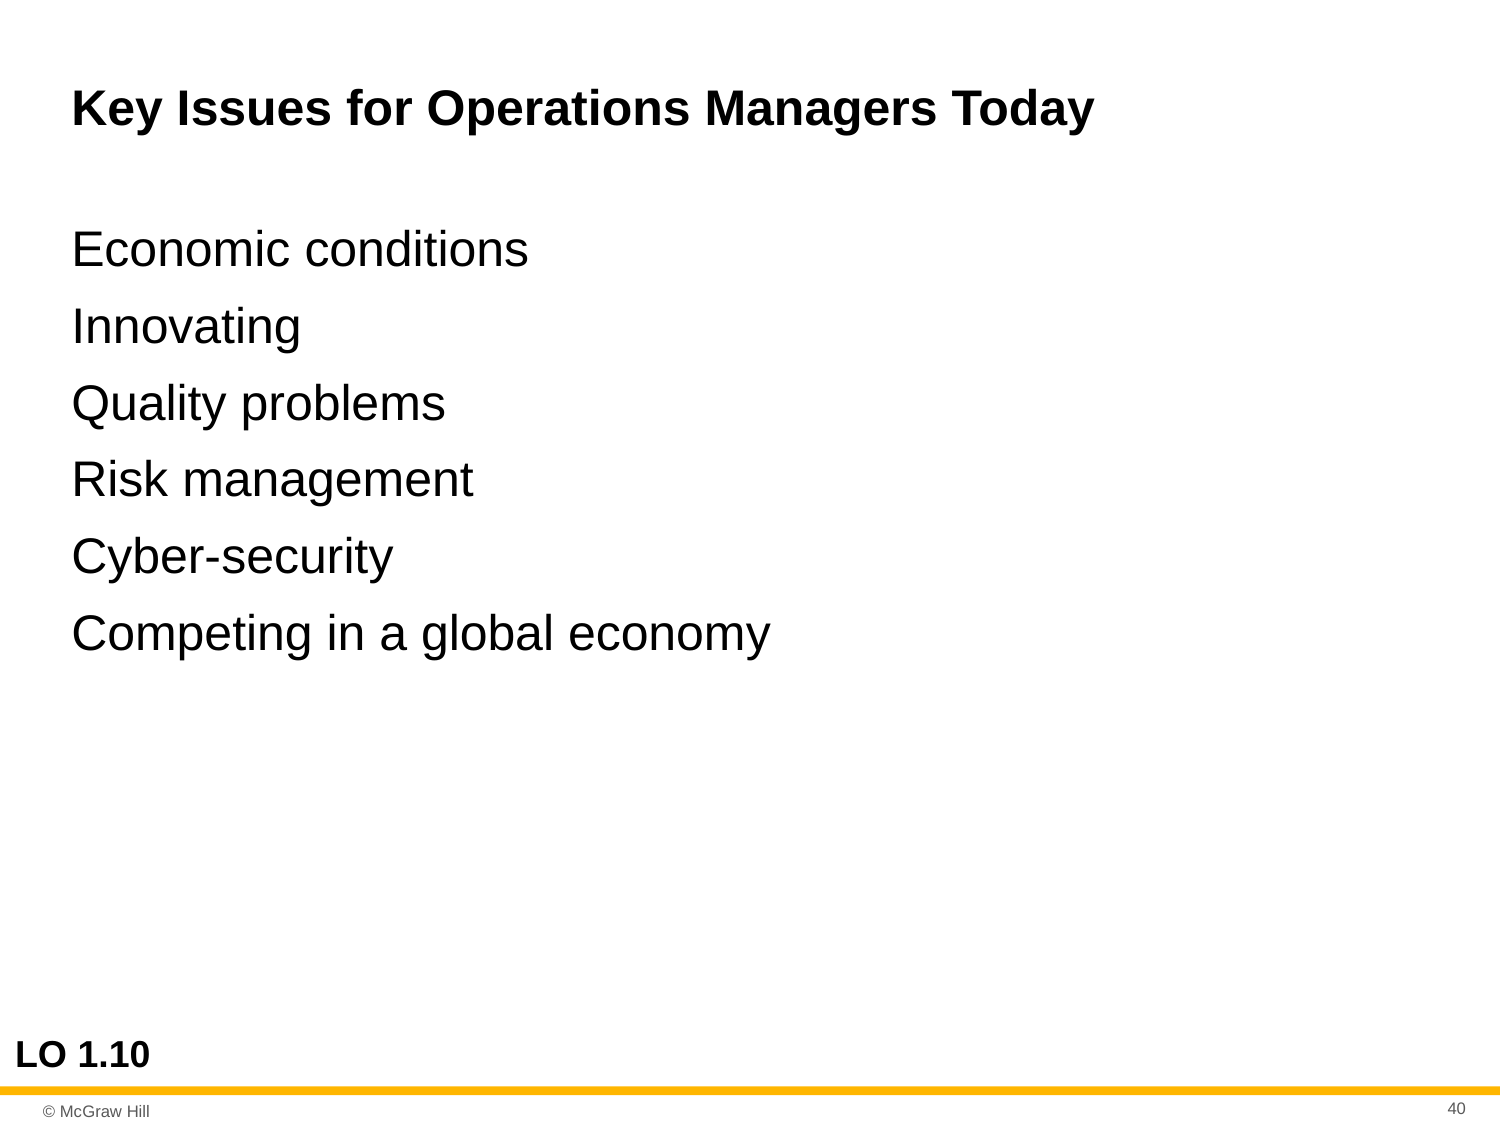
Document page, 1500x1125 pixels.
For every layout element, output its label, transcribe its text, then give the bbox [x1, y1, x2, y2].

list Economic conditions Innovating Quality problems Risk management Cyber-security Competing in a global economy [56, 209, 1444, 1020]
title Key Issues for Operations Managers Today [56, 50, 1444, 162]
list LO 1.10 [0, 1022, 197, 1085]
